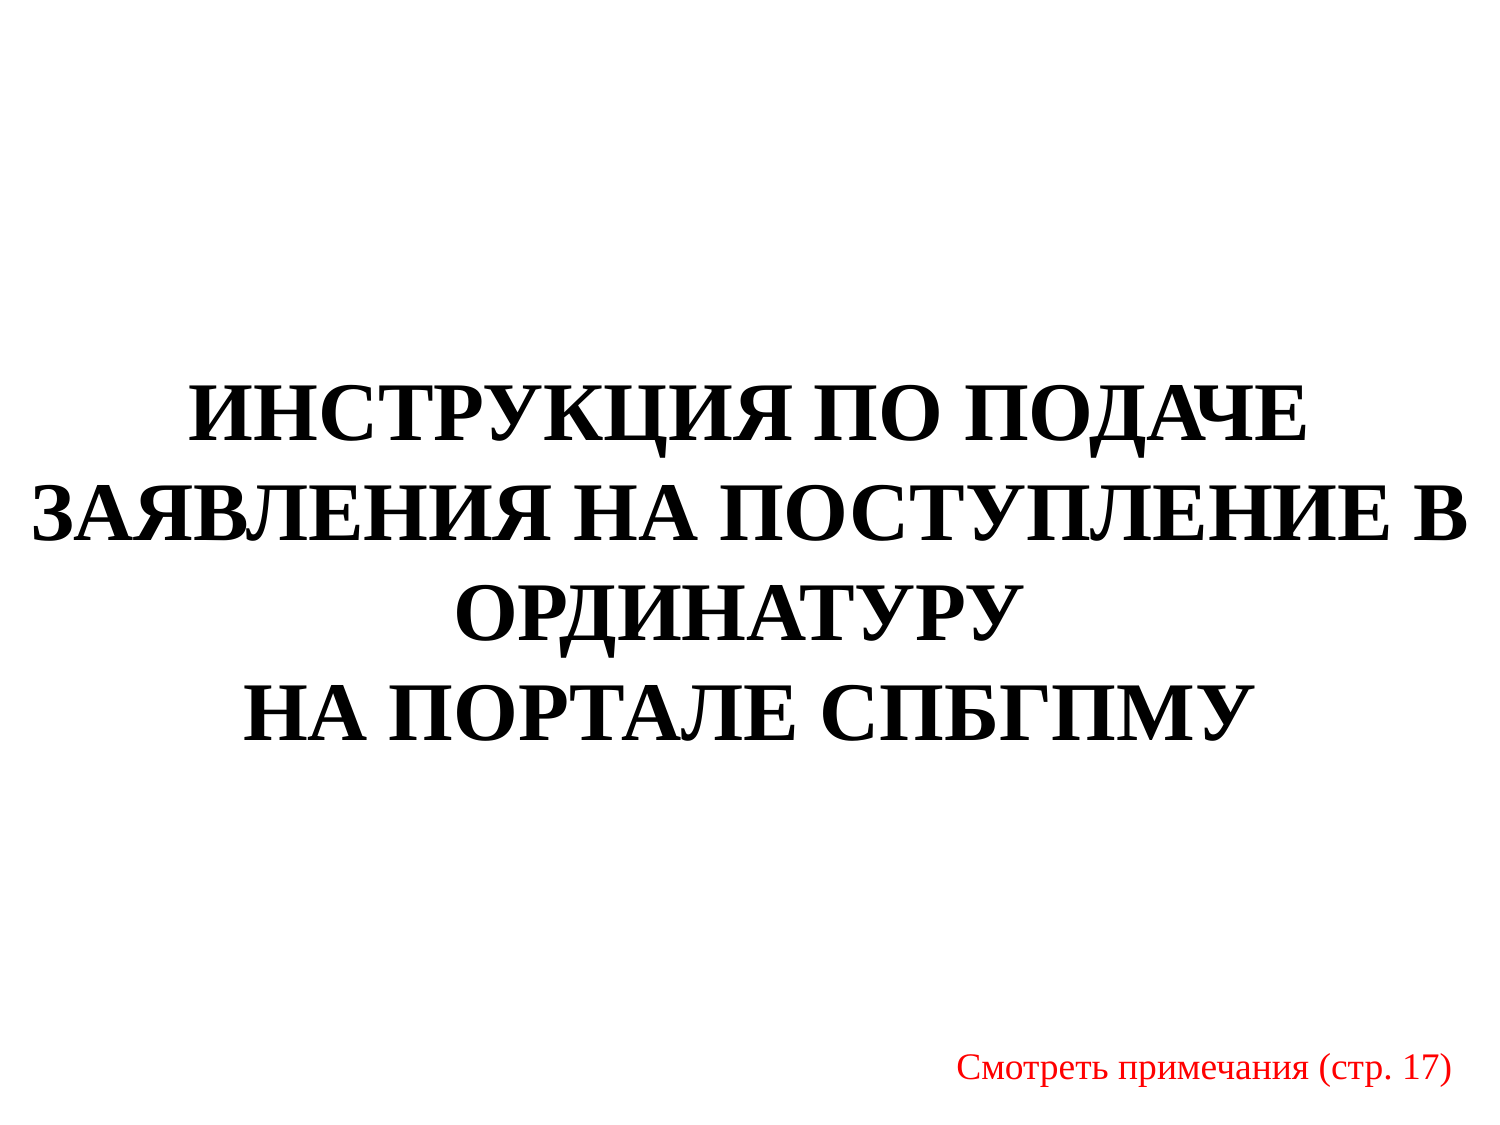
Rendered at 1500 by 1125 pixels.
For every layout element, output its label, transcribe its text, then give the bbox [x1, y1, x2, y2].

text_box Смотреть примечания (стр. 17) [941, 1034, 1468, 1095]
text_box ИНСТРУКЦИЯ ПО ПОДАЧЕ ЗАЯВЛЕНИЯ НА ПОСТУПЛЕНИЕ В ОРДИНАТУРУ НА ПОРТАЛЕ СПБГПМУ [0, 349, 1500, 765]
